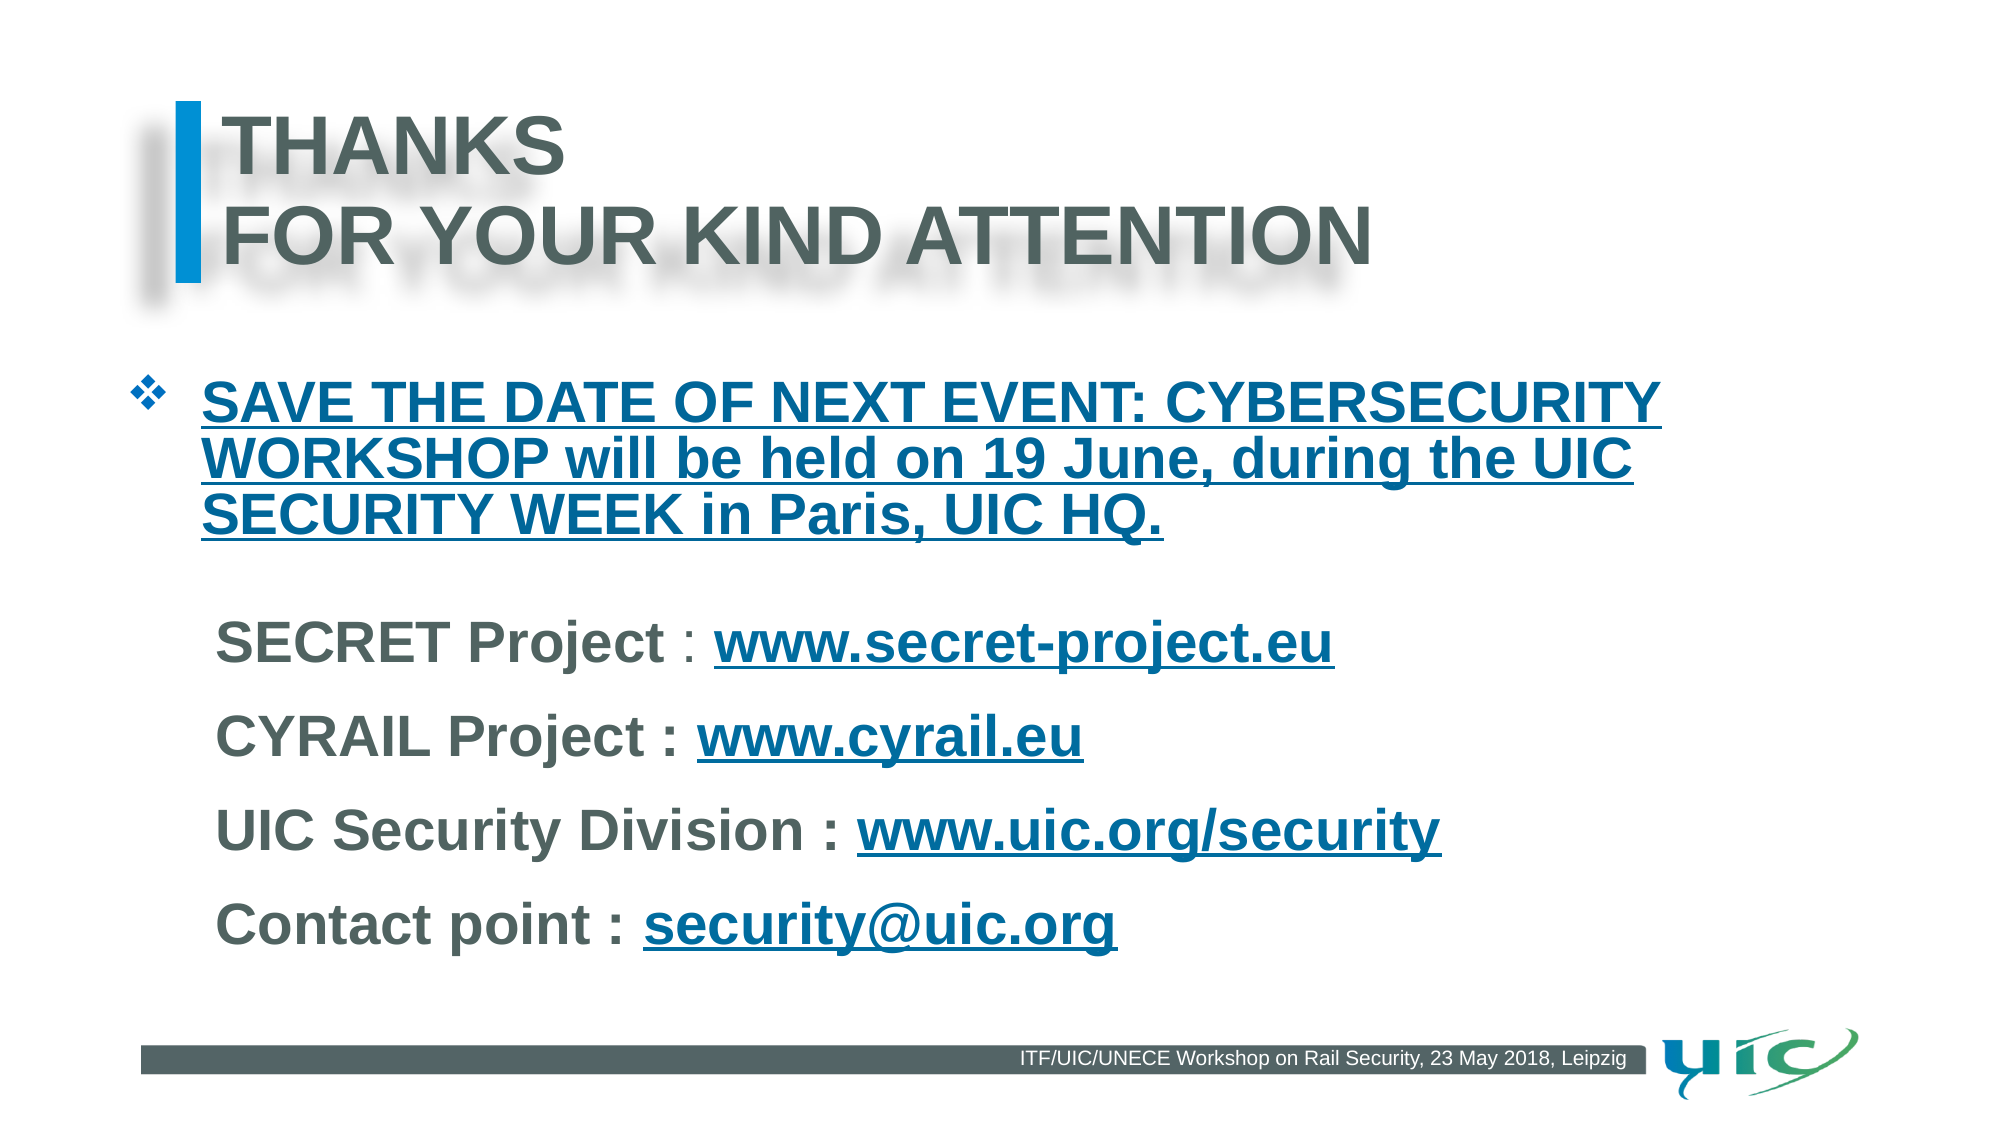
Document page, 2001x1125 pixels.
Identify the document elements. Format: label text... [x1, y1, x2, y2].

text_box SECRET Project : www.secret-project.eu CYRAIL Project : www.cyrail.eu UIC Security Division : www.uic.org/security Contact point : security@uic.org [200, 610, 1692, 963]
picture [141, 1027, 1859, 1100]
text_box SAVE THE DATE OF NEXT EVENT: CYBERSECURITY WORKSHOP will be held on 19 June, during the UIC SECURITY WEEK in Paris, UIC HQ. [111, 370, 1683, 554]
text_box [173, 99, 203, 285]
footer ITF/UIC/UNECE Workshop on Rail Security, 23 May 2018, Leipzig [669, 1044, 1639, 1092]
title THANKS FOR YOUR KIND ATTENTION [220, 140, 1973, 284]
